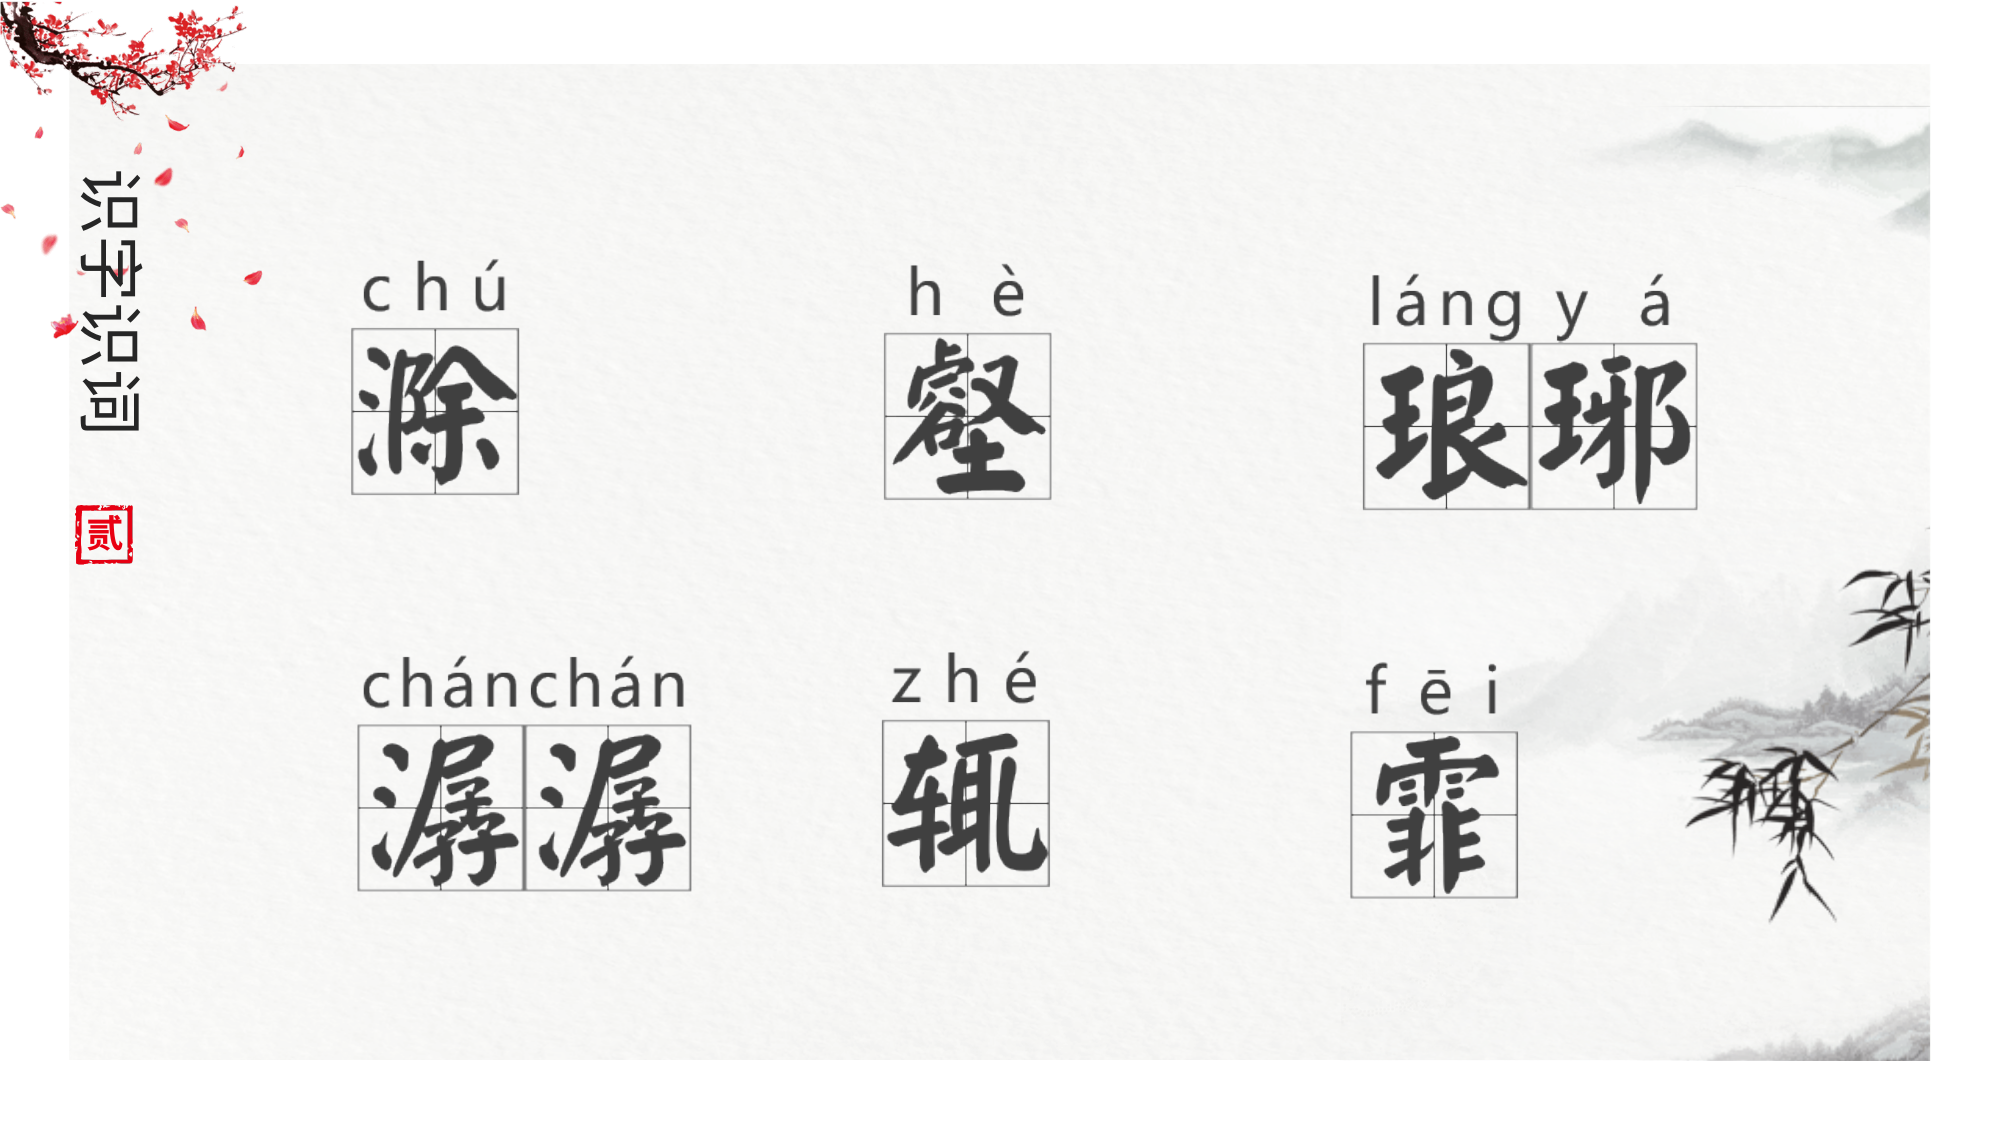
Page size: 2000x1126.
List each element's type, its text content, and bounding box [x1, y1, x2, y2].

text_box 识字识词 [50, 349, 161, 453]
picture [0, 0, 1931, 1061]
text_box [71, 502, 140, 565]
